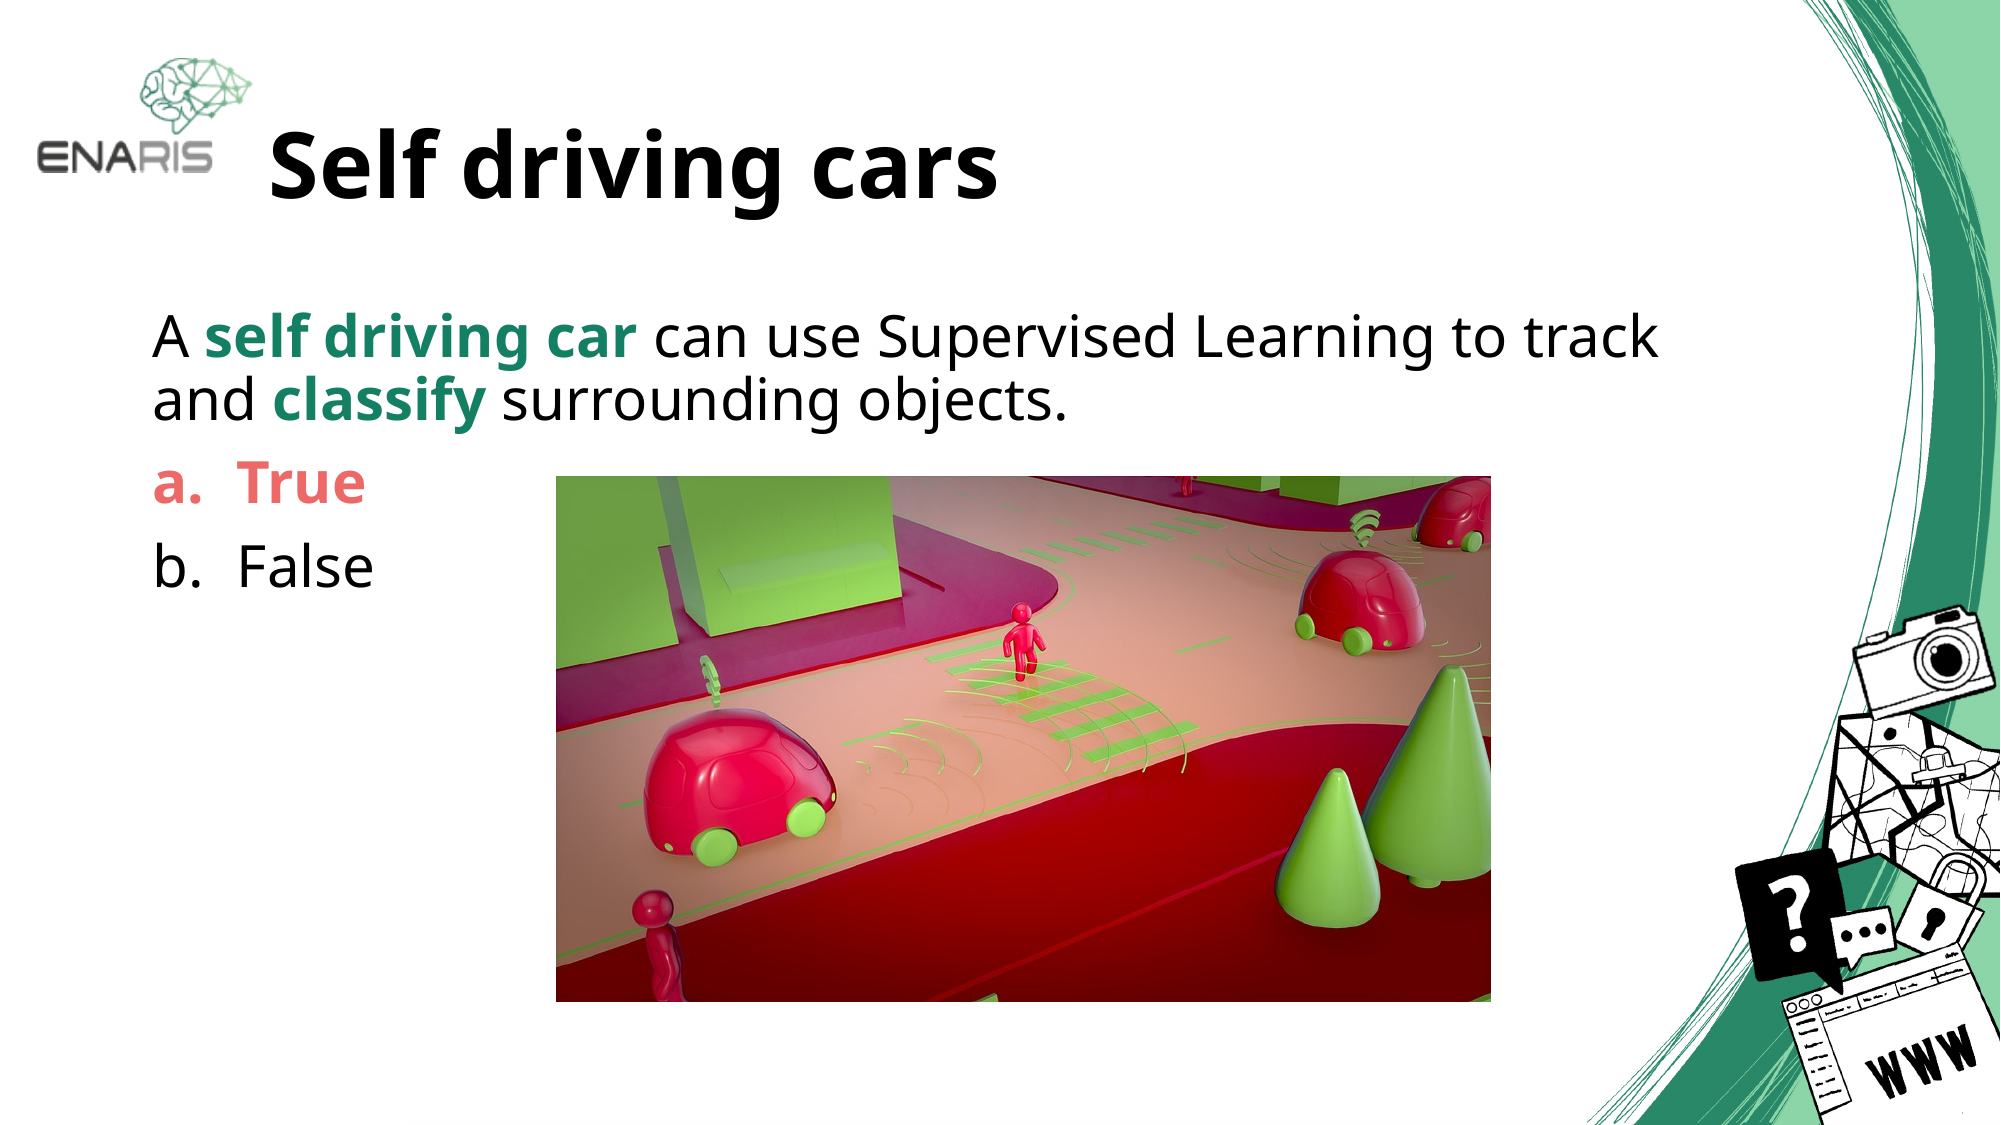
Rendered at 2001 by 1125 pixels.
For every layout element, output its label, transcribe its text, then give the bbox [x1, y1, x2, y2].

list A self driving car can use Supervised Learning to track and classify surrounding objects. True False [137, 299, 1728, 1014]
picture [556, 476, 1491, 1002]
picture [408, 0, 2000, 1125]
title Self driving cars [253, 59, 1863, 278]
picture [37, 58, 254, 173]
